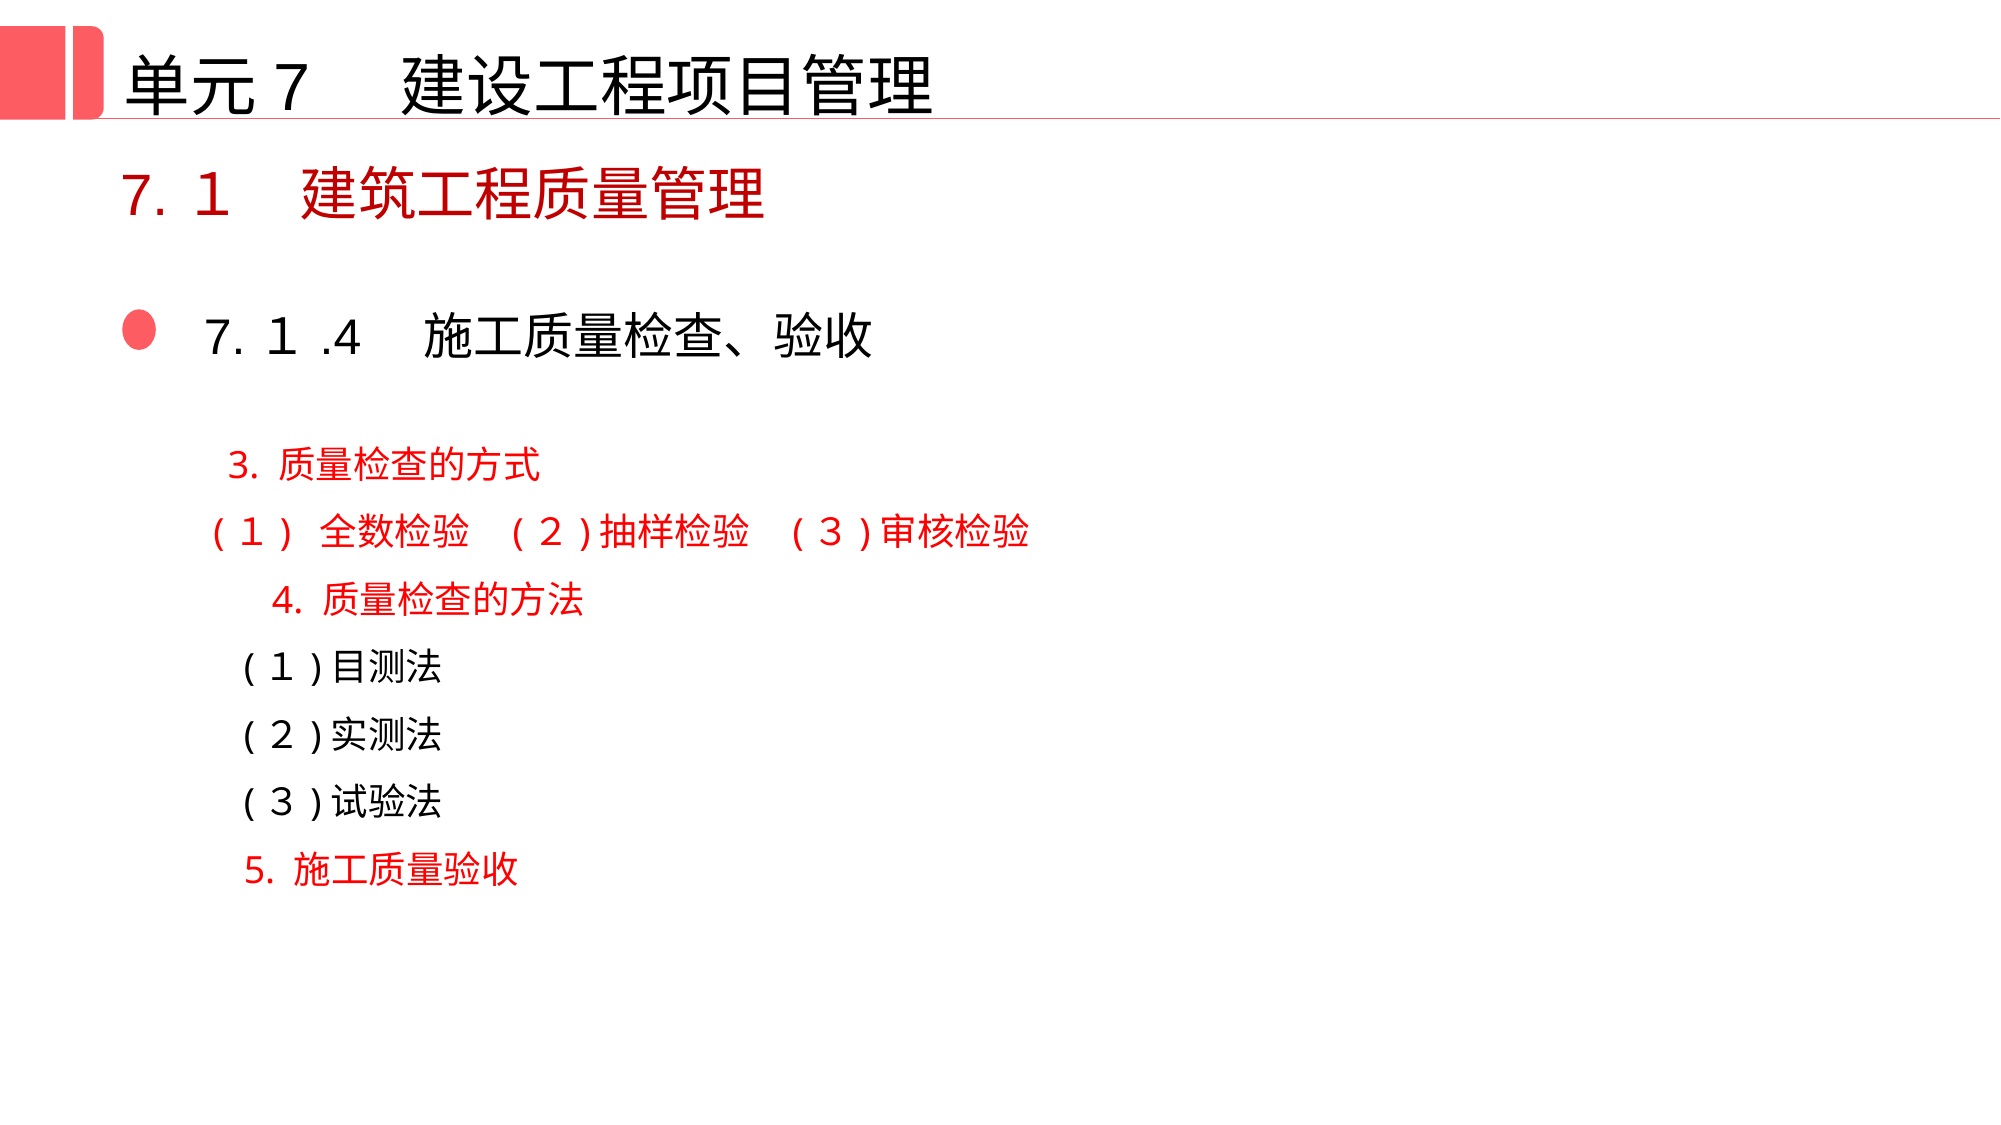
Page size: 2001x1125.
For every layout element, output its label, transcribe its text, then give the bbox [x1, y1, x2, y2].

text_box [122, 309, 156, 350]
text_box 7.１ 建筑工程质量管理 [105, 149, 781, 235]
list 单元7 建设工程项目管理 [108, 12, 1891, 248]
text_box 7.１.4 施工质量检查、验收 [189, 297, 1177, 372]
text_box 3. 质量检查的方式 (１) 全数检验 (２)抽样检验 (３)审核检验 4. 质量检查的方法 (１)目测法 (２)实测法 (３)试验法 5. 施工质量验收 [154, 410, 1755, 1034]
